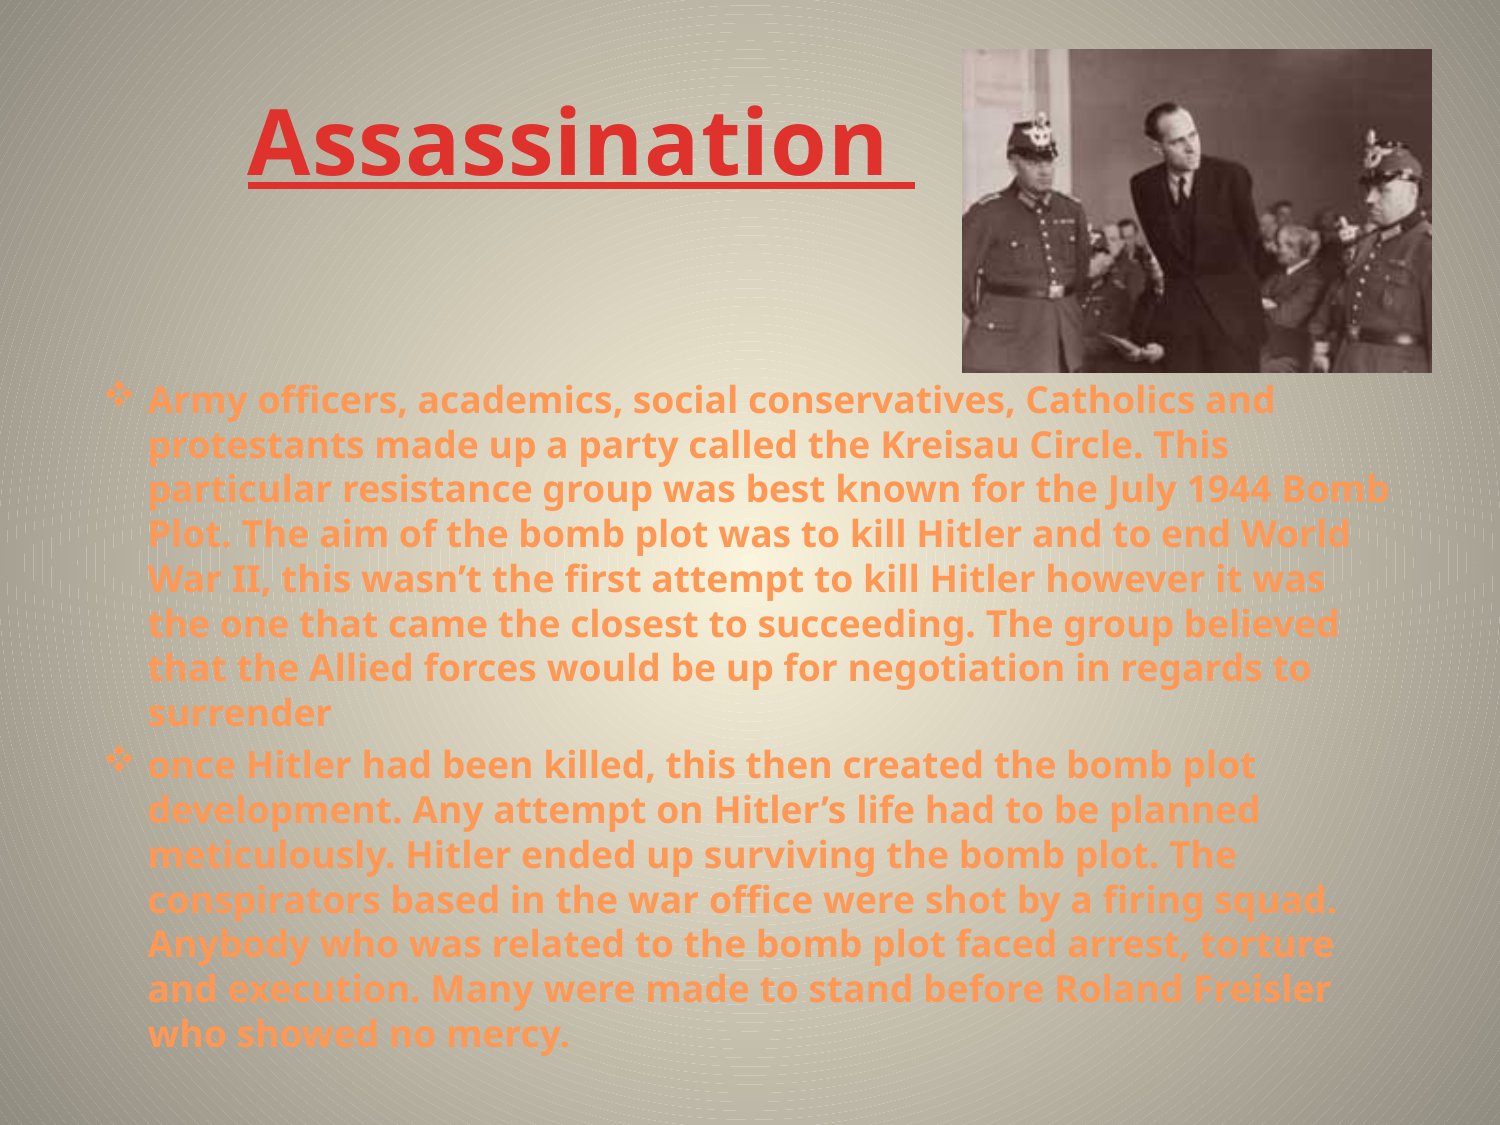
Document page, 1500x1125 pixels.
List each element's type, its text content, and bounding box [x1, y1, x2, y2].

title Assassination [75, 45, 1088, 233]
list Army officers, academics, social conservatives, Catholics and protestants made up a party called the Kreisau Circle. This particular resistance group was best known for the July 1944 Bomb Plot. The aim of the bomb plot was to kill Hitler and to end World War II, this wasn’t the first attempt to kill Hitler however it was the one that came the closest to succeeding. The group believed that the Allied forces would be up for negotiation in regards to surrender once Hitler had been killed, this then created the bomb plot development. Any attempt on Hitler’s life had to be planned meticulously. Hitler ended up surviving the bomb plot. The conspirators based in the war office were shot by a firing squad. Anybody who was related to the bomb plot faced arrest, torture and execution. Many were made to stand before Roland Freisler who showed no mercy. [87, 368, 1413, 1074]
picture [962, 49, 1432, 374]
